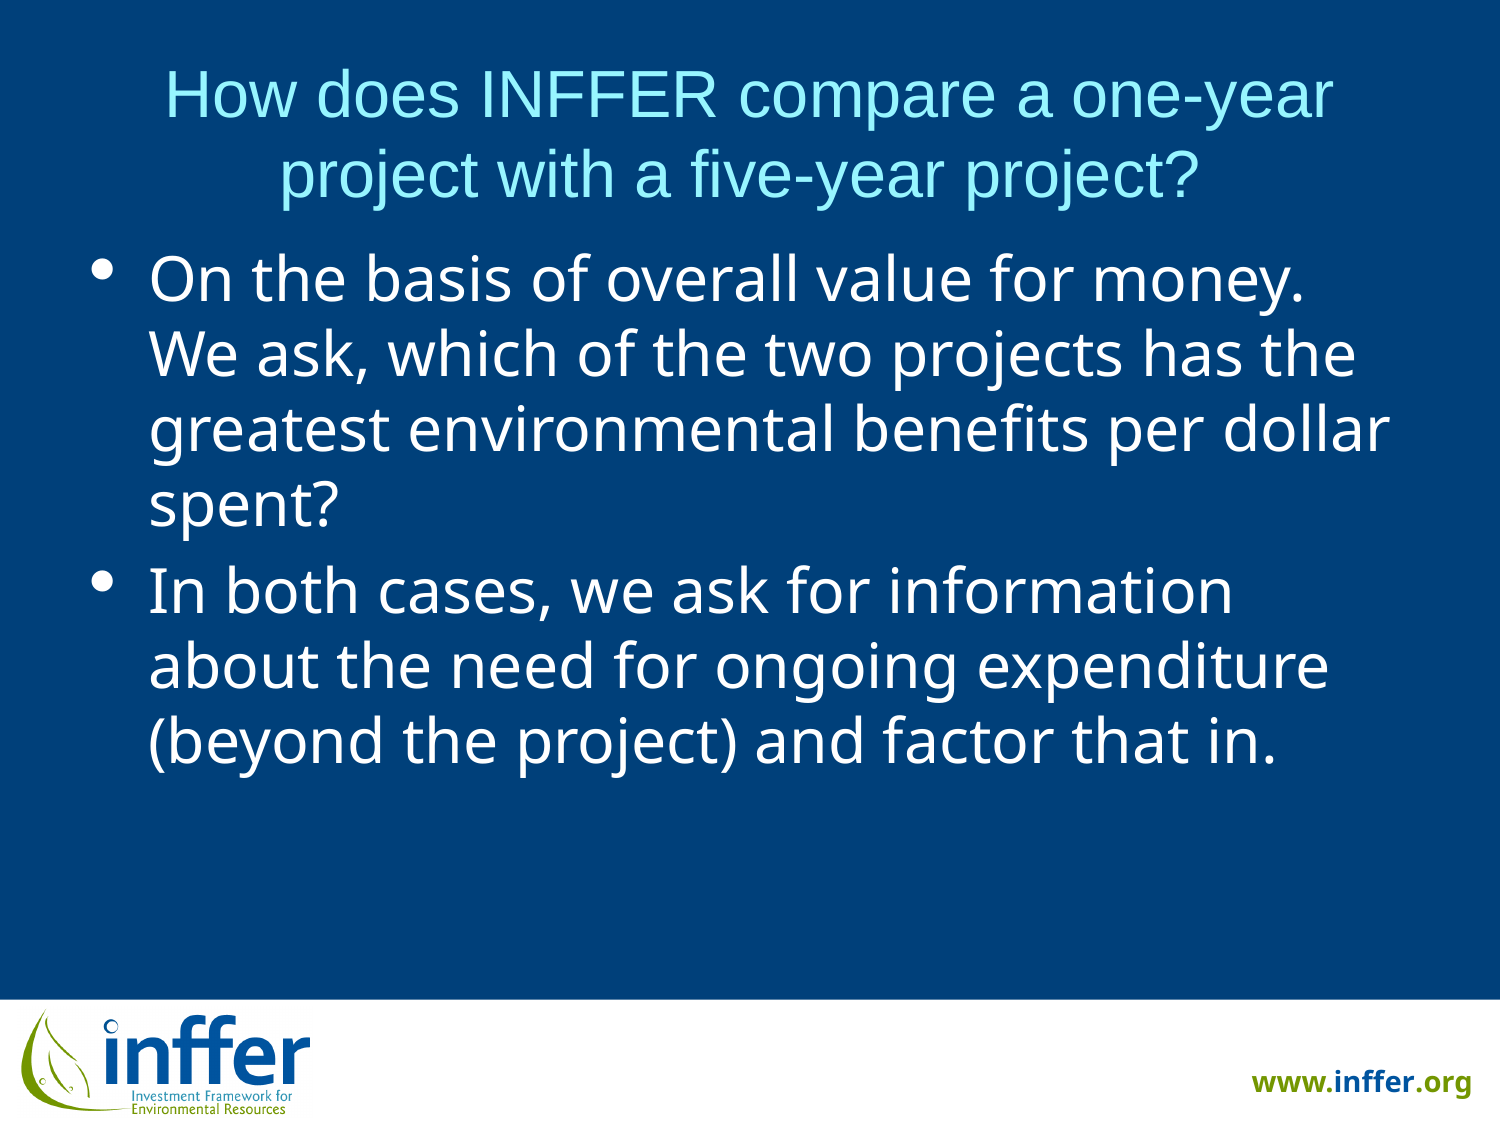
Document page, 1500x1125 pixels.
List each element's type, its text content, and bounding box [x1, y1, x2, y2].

list On the basis of overall value for money. We ask, which of the two projects has the greatest environmental benefits per dollar spent? In both cases, we ask for information about the need for ongoing expenditure (beyond the project) and factor that in. [76, 231, 1428, 1000]
title How does INFFER compare a one-year project with a five-year project? [74, 37, 1426, 226]
picture [17, 1006, 313, 1118]
